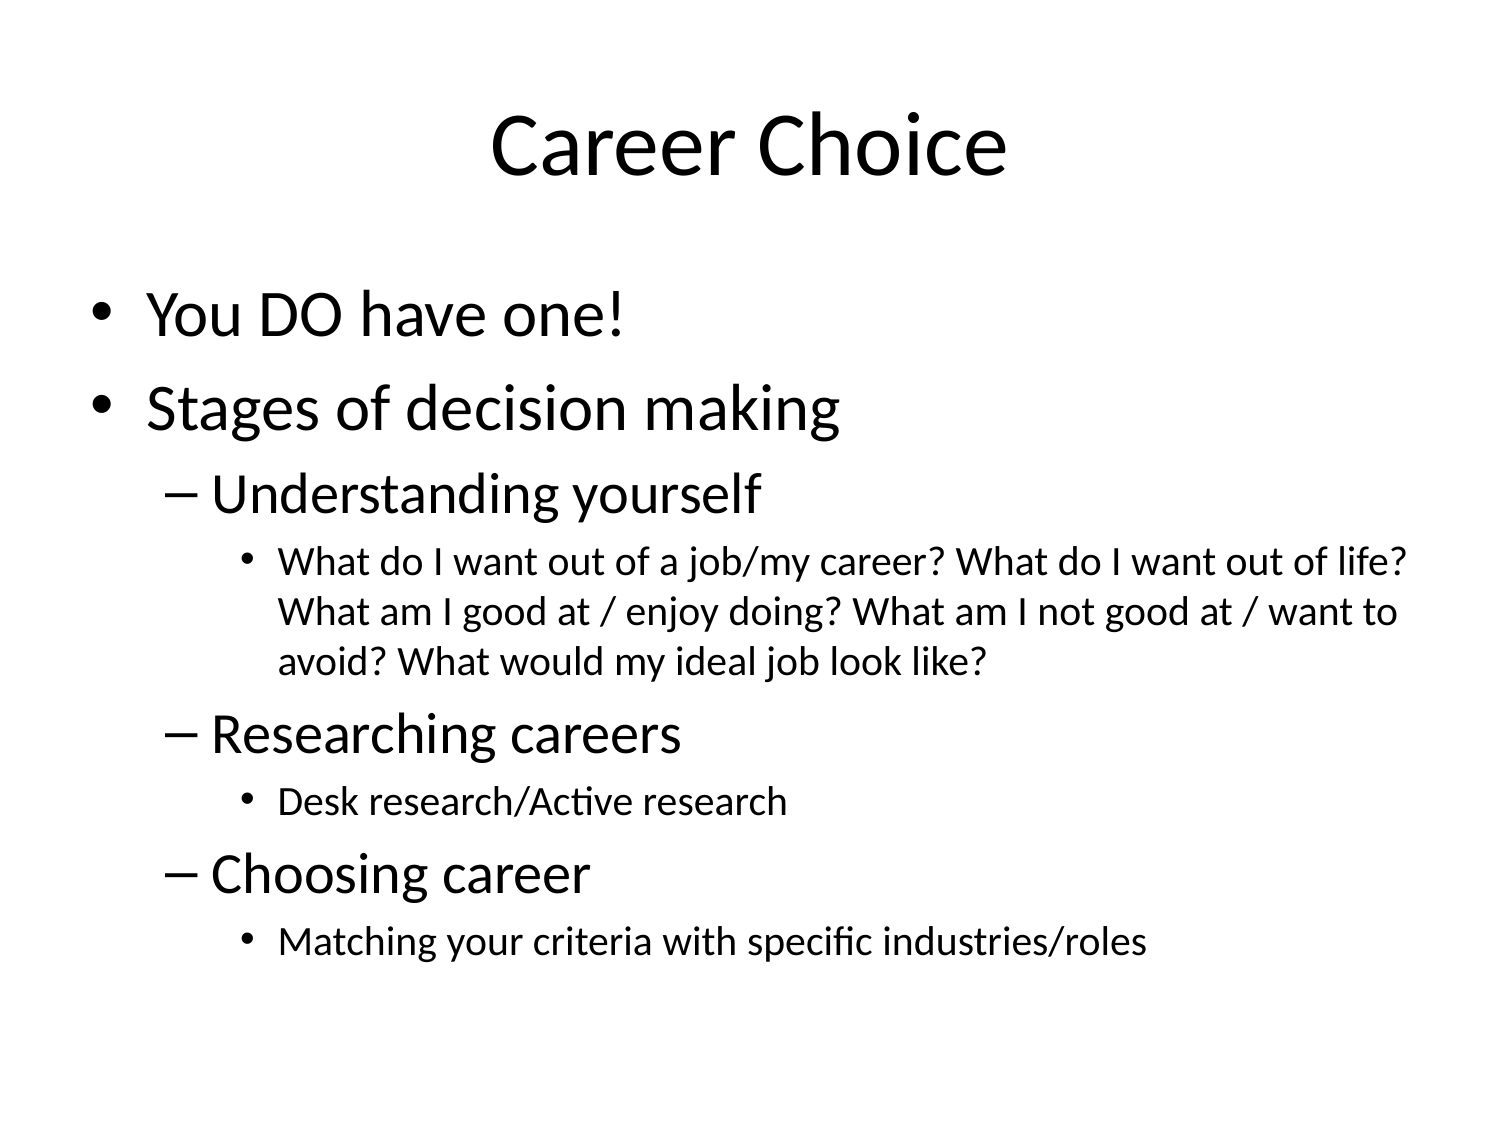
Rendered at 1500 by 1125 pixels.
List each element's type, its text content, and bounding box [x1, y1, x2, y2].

list You DO have one! Stages of decision making Understanding yourself What do I want out of a job/my career? What do I want out of life? What am I good at / enjoy doing? What am I not good at / want to avoid? What would my ideal job look like? Researching careers Desk research/Active research Choosing career Matching your criteria with specific industries/roles [75, 262, 1425, 1005]
title Career Choice [75, 45, 1425, 233]
